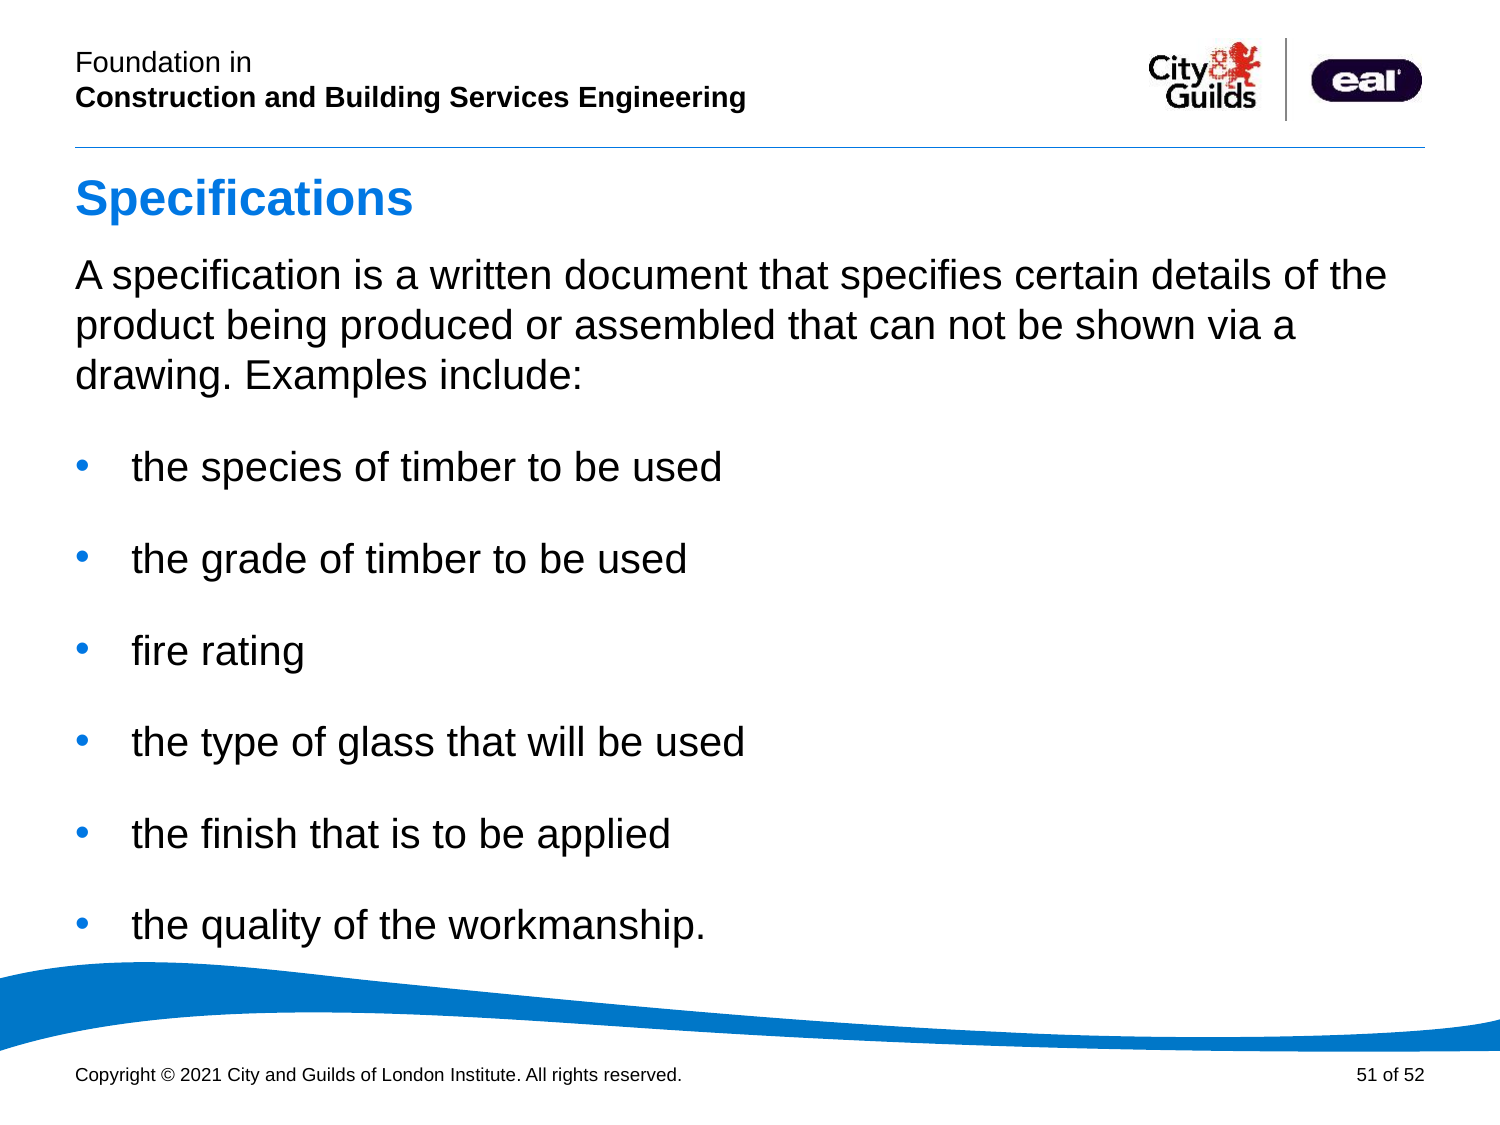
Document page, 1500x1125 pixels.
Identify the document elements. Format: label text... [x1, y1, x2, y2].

picture [1149, 38, 1422, 121]
title Specifications [74, 165, 1426, 229]
list A specification is a written document that specifies certain details of the product being produced or assembled that can not be shown via a drawing. Examples include: the species of timber to be used the grade of timber to be used fire rating the type of glass that will be used the finish that is to be applied the quality of the workmanship. [74, 247, 1426, 946]
